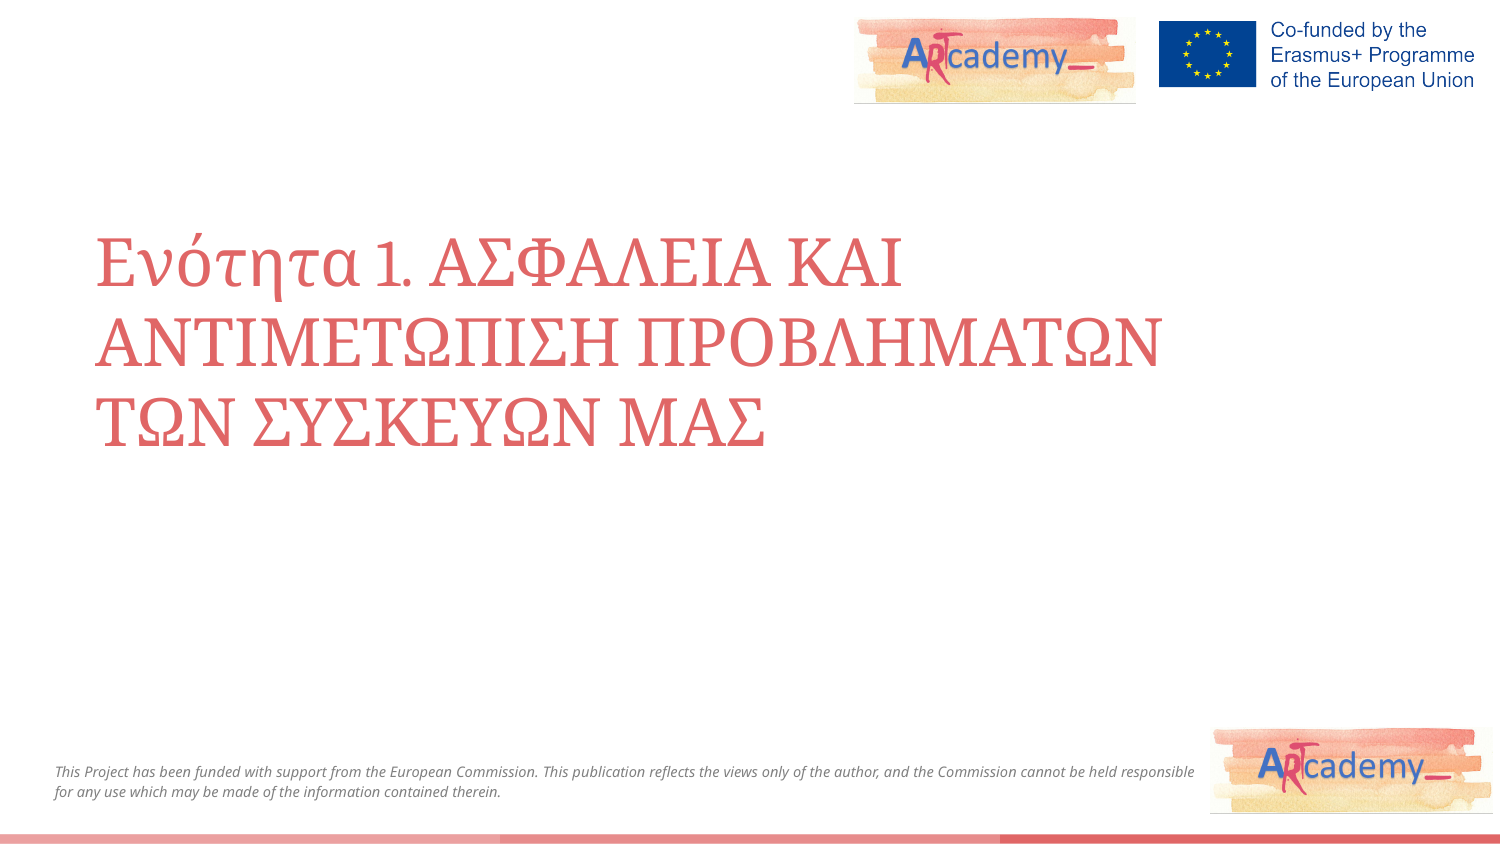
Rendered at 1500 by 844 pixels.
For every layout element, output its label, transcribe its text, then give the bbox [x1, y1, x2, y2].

title Ενότητα 1. ΑΣΦΑΛΕΙΑ ΚΑΙ ΑΝΤΙΜΕΤΩΠΙΣΗ ΠΡΟΒΛΗΜΑΤΩΝ ΤΩΝ ΣΥΣΚΕΥΩΝ ΜΑΣ [80, 204, 1269, 465]
picture [854, 0, 1137, 134]
picture [1210, 709, 1493, 844]
text_box This Project has been funded with support from the European Commission. This publication reflects the views only of the author, and the Commission cannot be held responsible for any use which may be made of the information contained therein. [39, 754, 1205, 799]
picture [1158, 21, 1474, 91]
